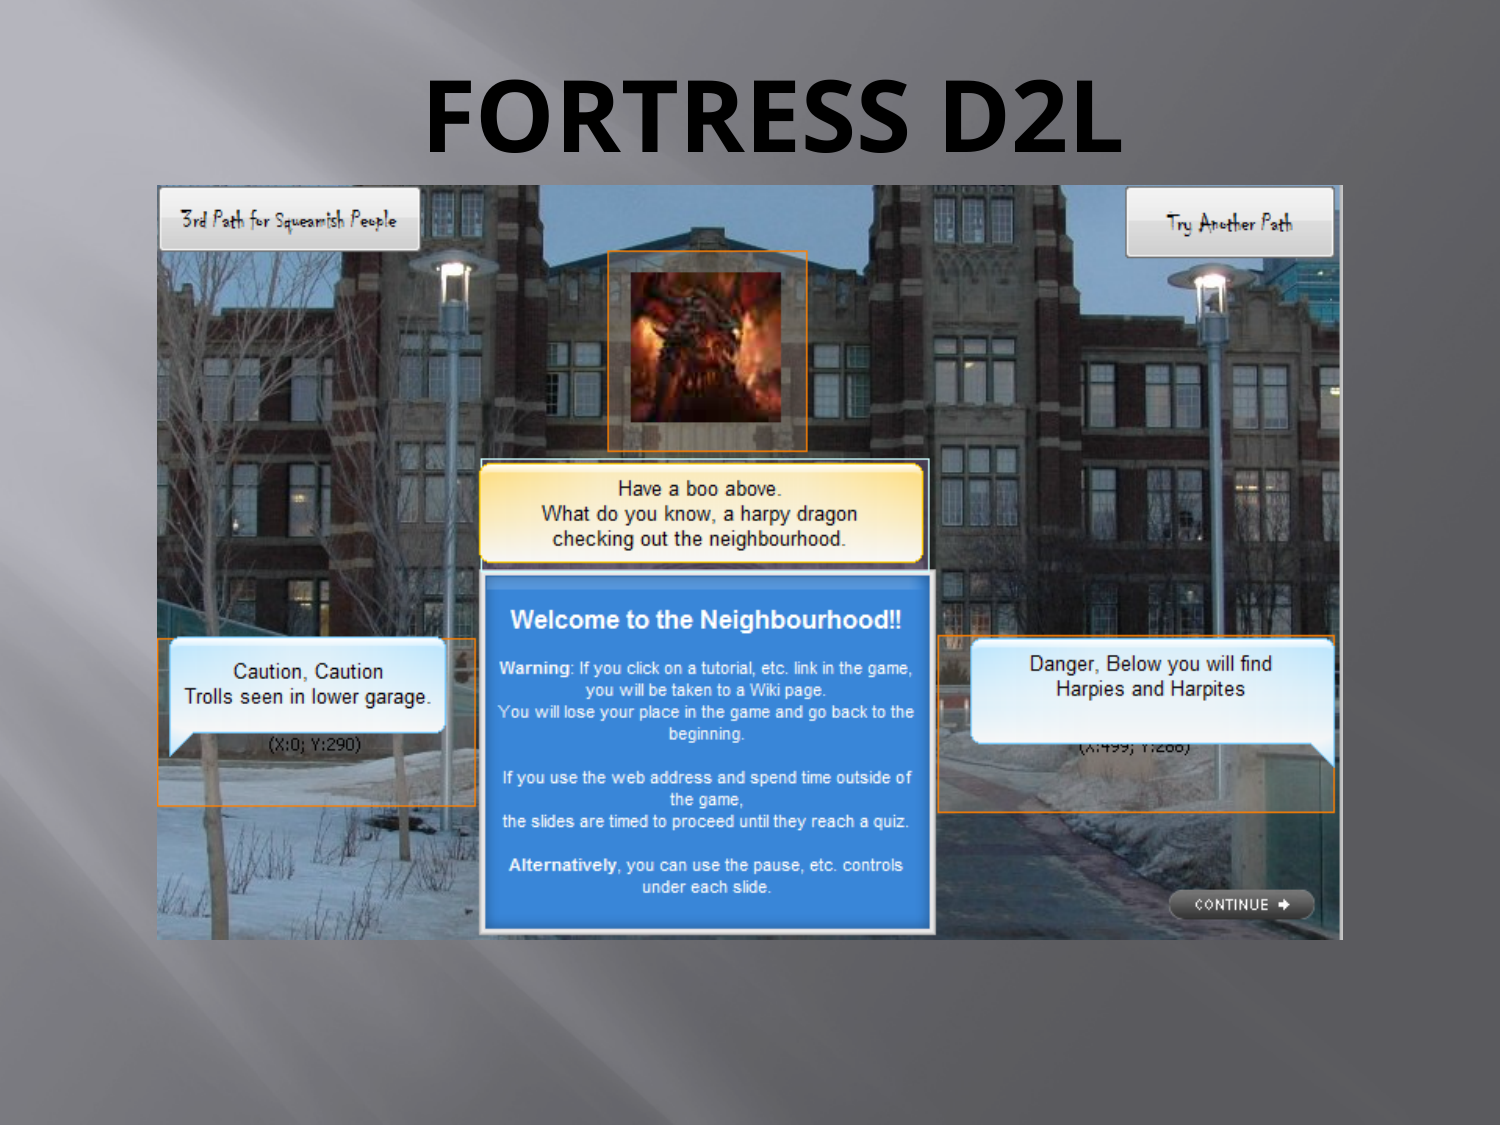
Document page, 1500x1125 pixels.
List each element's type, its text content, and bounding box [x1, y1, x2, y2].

title Fortress D2L [135, 42, 1411, 173]
picture [157, 184, 1343, 941]
